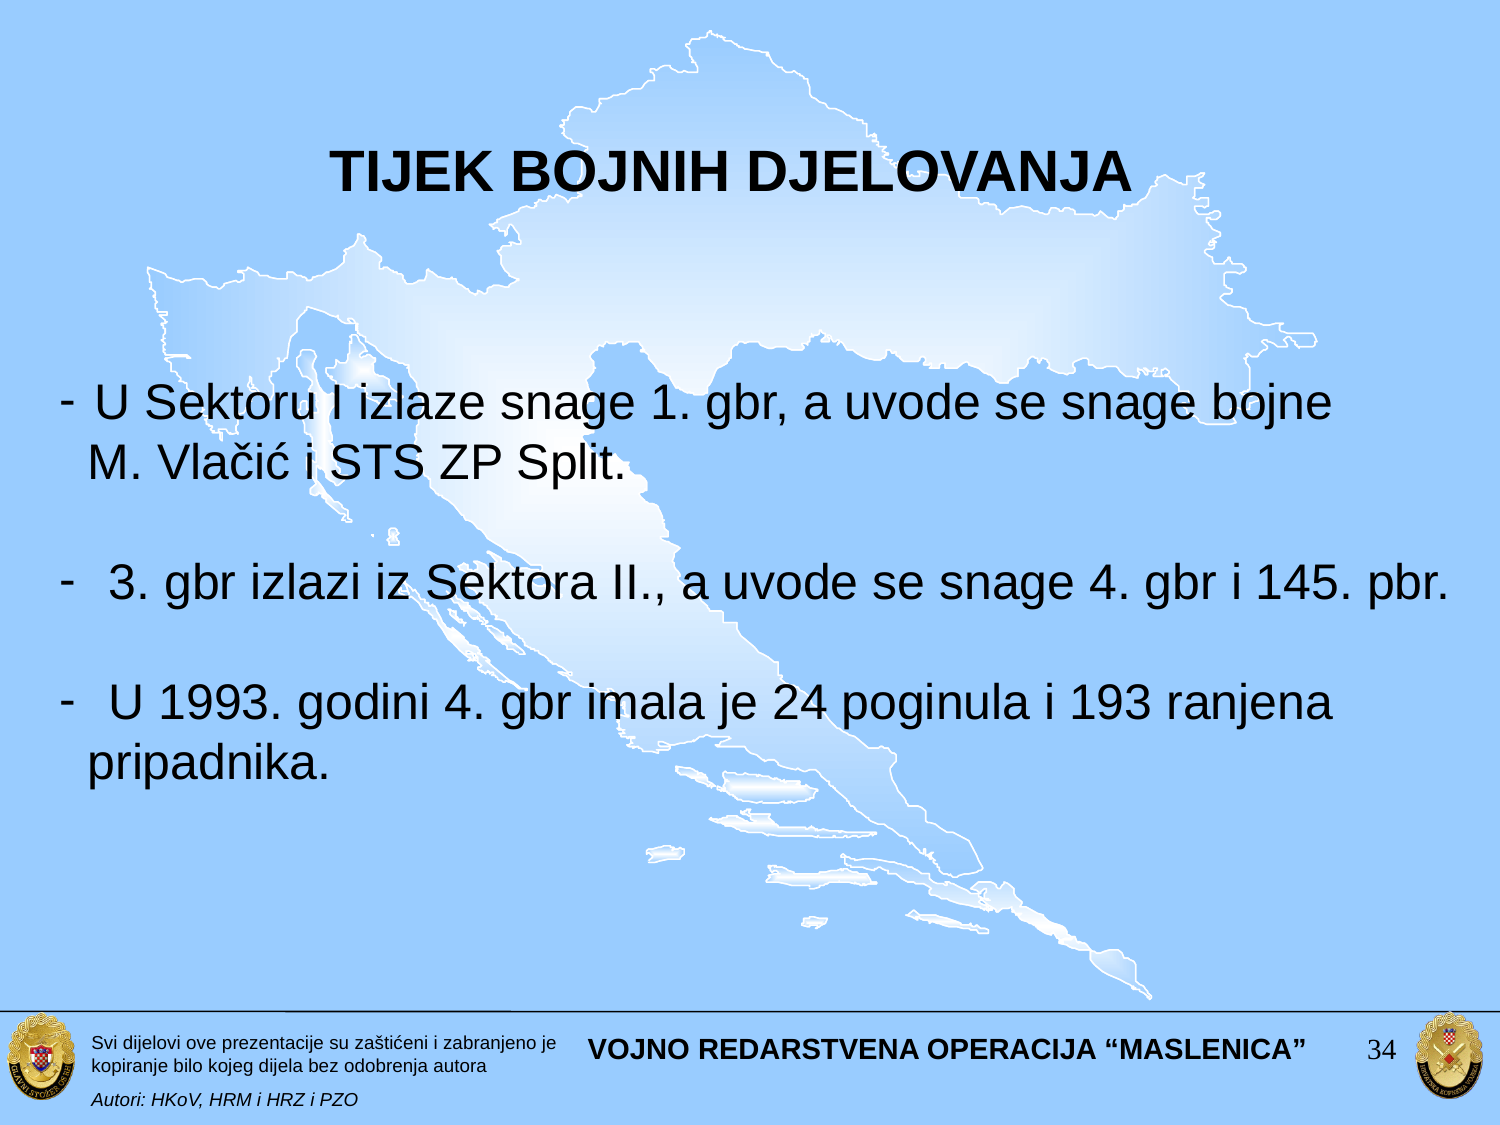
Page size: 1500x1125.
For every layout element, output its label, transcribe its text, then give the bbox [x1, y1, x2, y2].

footer VOJNO REDARSTVENA OPERACIJA “MASLENICA” [572, 1022, 1387, 1074]
picture [7, 1012, 75, 1100]
picture [1415, 1011, 1483, 1099]
text_box U Sektoru I izlaze snage 1. gbr, a uvode se snage bojne M. Vlačić i STS ZP Split. 3. gbr izlazi iz Sektora II., a uvode se snage 4. gbr i 145. pbr. U 1993. godini 4. gbr imala je 24 poginula i 193 ranjena pripadnika. [44, 361, 1467, 797]
text_box TIJEK BOJNIH DJELOVANJA [314, 125, 1149, 211]
